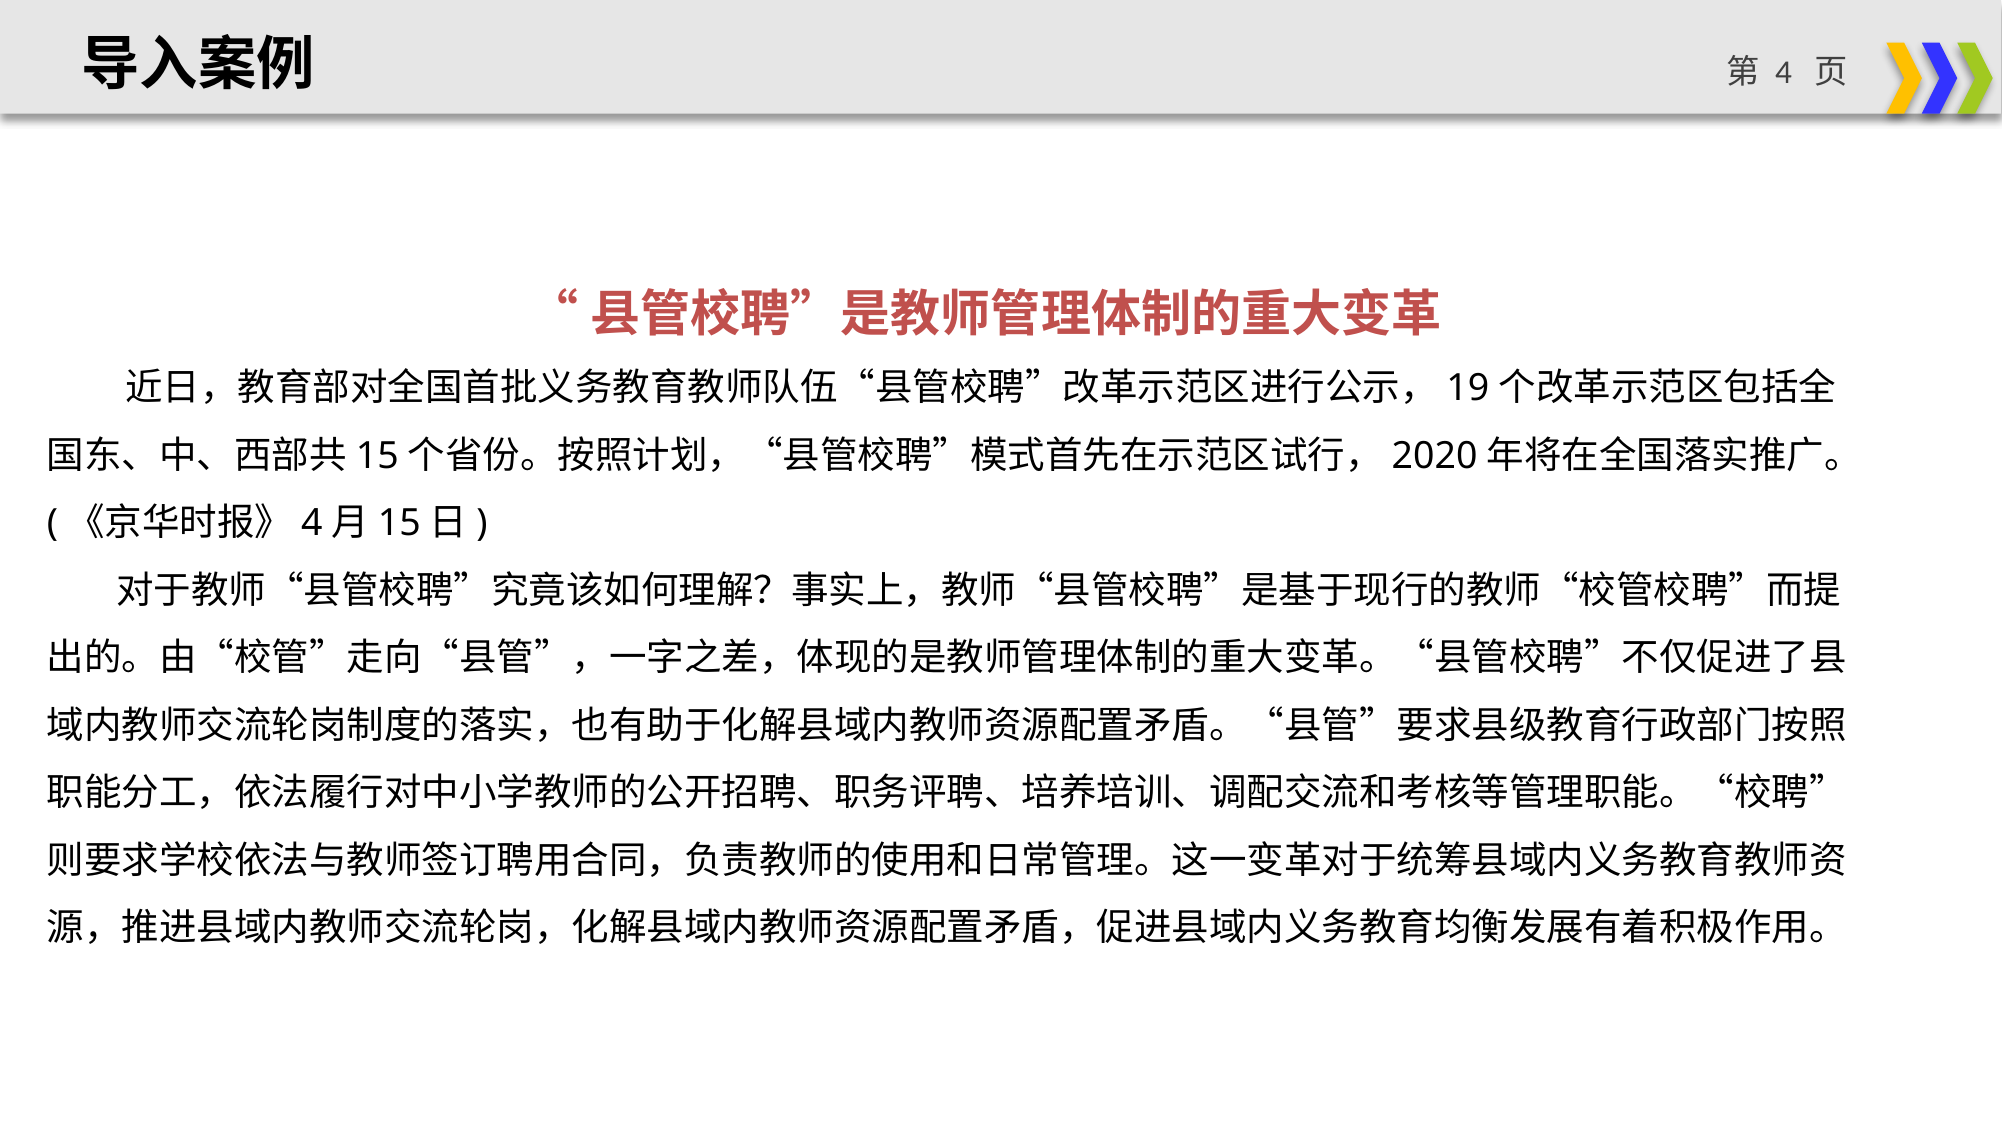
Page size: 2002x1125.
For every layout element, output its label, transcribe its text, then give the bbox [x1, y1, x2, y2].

text_box “县管校聘”是教师管理体制的重大变革 近日，教育部对全国首批义务教育教师队伍“县管校聘”改革示范区进行公示，19个改革示范区包括全国东、中、西部共15个省份。按照计划，“县管校聘”模式首先在示范区试行，2020年将在全国落实推广。(《京华时报》4月15日) 对于教师“县管校聘”究竟该如何理解？事实上，教师“县管校聘”是基于现行的教师“校管校聘”而提出的。由“校管”走向“县管”，一字之差，体现的是教师管理体制的重大变革。“县管校聘”不仅促进了县域内教师交流轮岗制度的落实，也有助于化解县域内教师资源配置矛盾。“县管”要求县级教育行政部门按照职能分工，依法履行对中小学教师的公开招聘、职务评聘、培养培训、调配交流和考核等管理职能。“校聘”则要求学校依法与教师签订聘用合同，负责教师的使用和日常管理。这一变革对于统筹县域内义务教育教师资源，推进县域内教师交流轮岗，化解县域内教师资源配置矛盾，促进县域内义务教育均衡发展有着积极作用。 [32, 243, 1872, 956]
text_box 导入案例 [67, 19, 484, 104]
